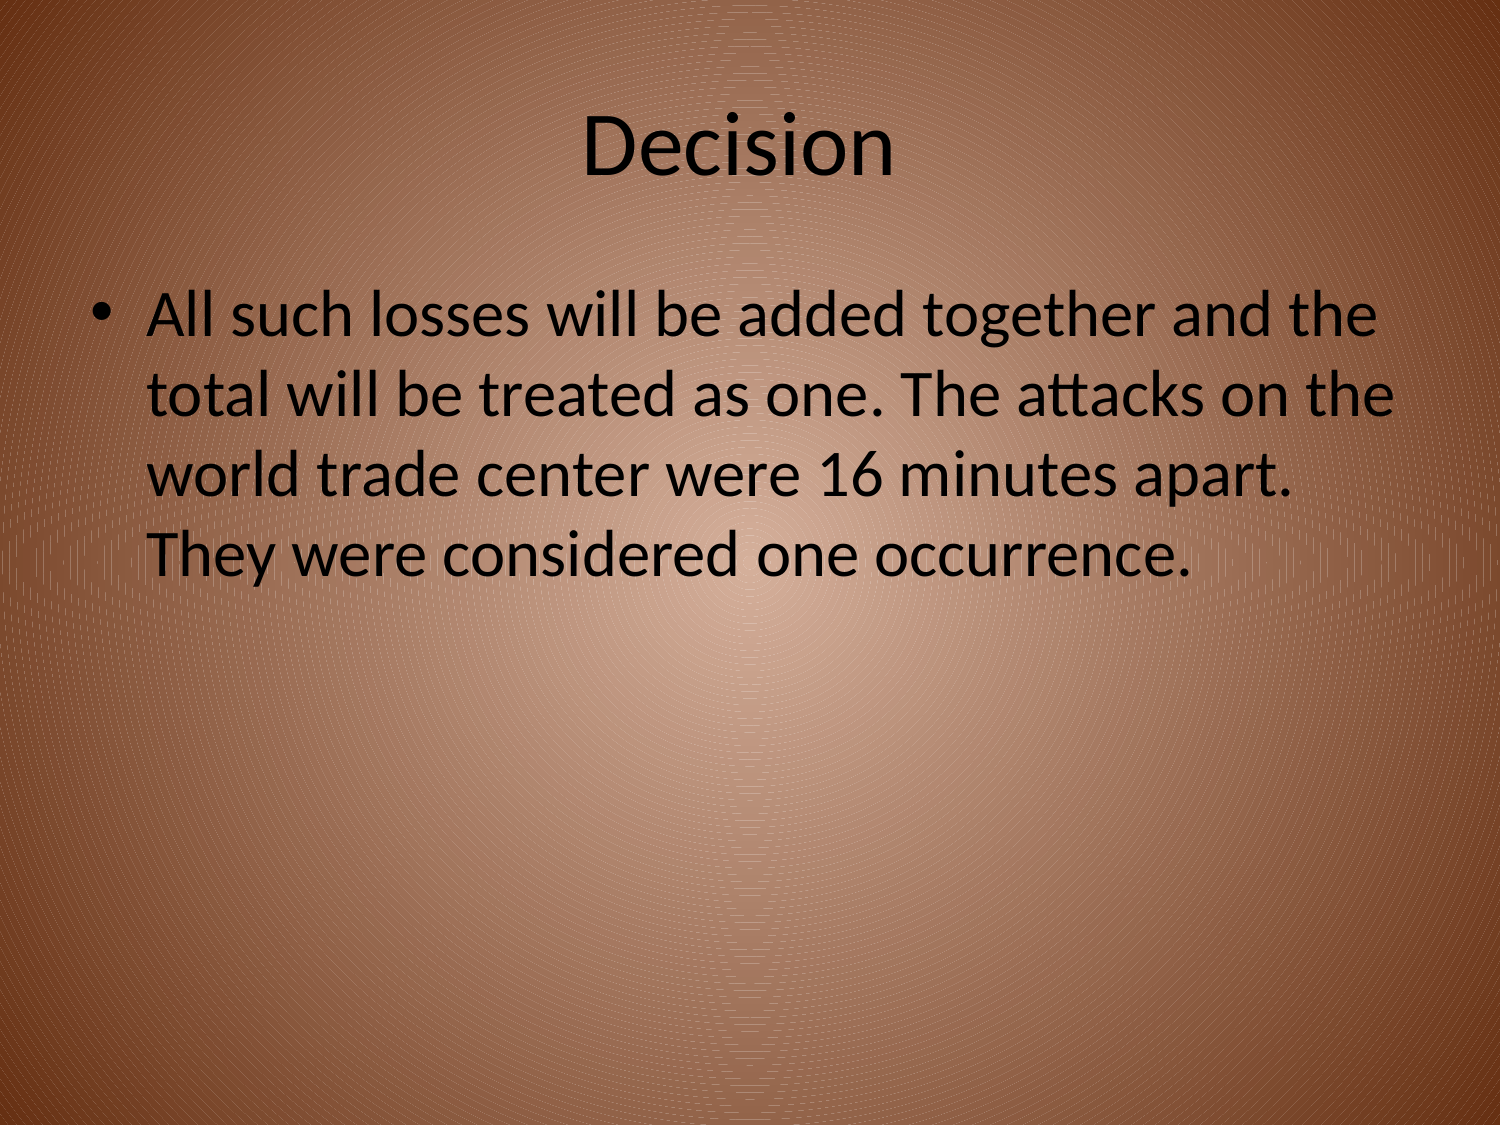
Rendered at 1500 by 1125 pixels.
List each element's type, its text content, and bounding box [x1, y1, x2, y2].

title Decision [75, 45, 1425, 233]
list All such losses will be added together and the total will be treated as one. The attacks on the world trade center were 16 minutes apart. They were considered one occurrence. [75, 262, 1425, 1005]
